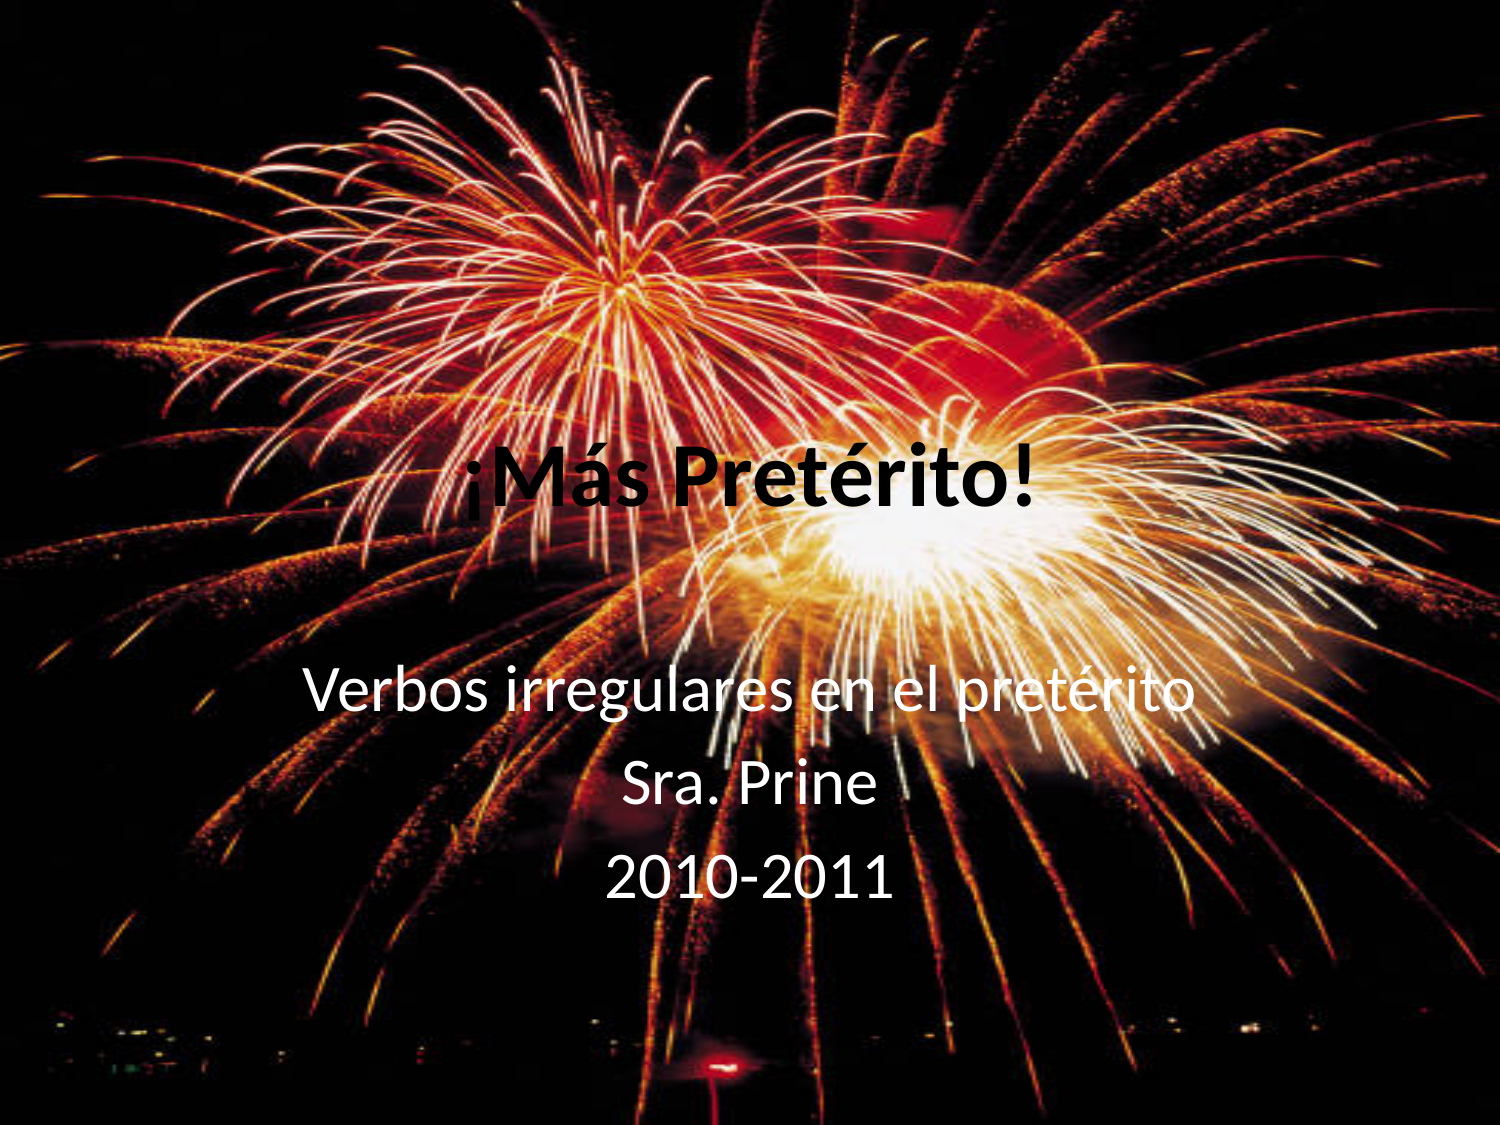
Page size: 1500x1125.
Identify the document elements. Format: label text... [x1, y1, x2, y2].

picture [0, 0, 1500, 1125]
title ¡Más Pretérito! [112, 349, 1388, 591]
subtitle Verbos irregulares en el pretérito Sra. Prine 2010-2011 [225, 637, 1275, 925]
